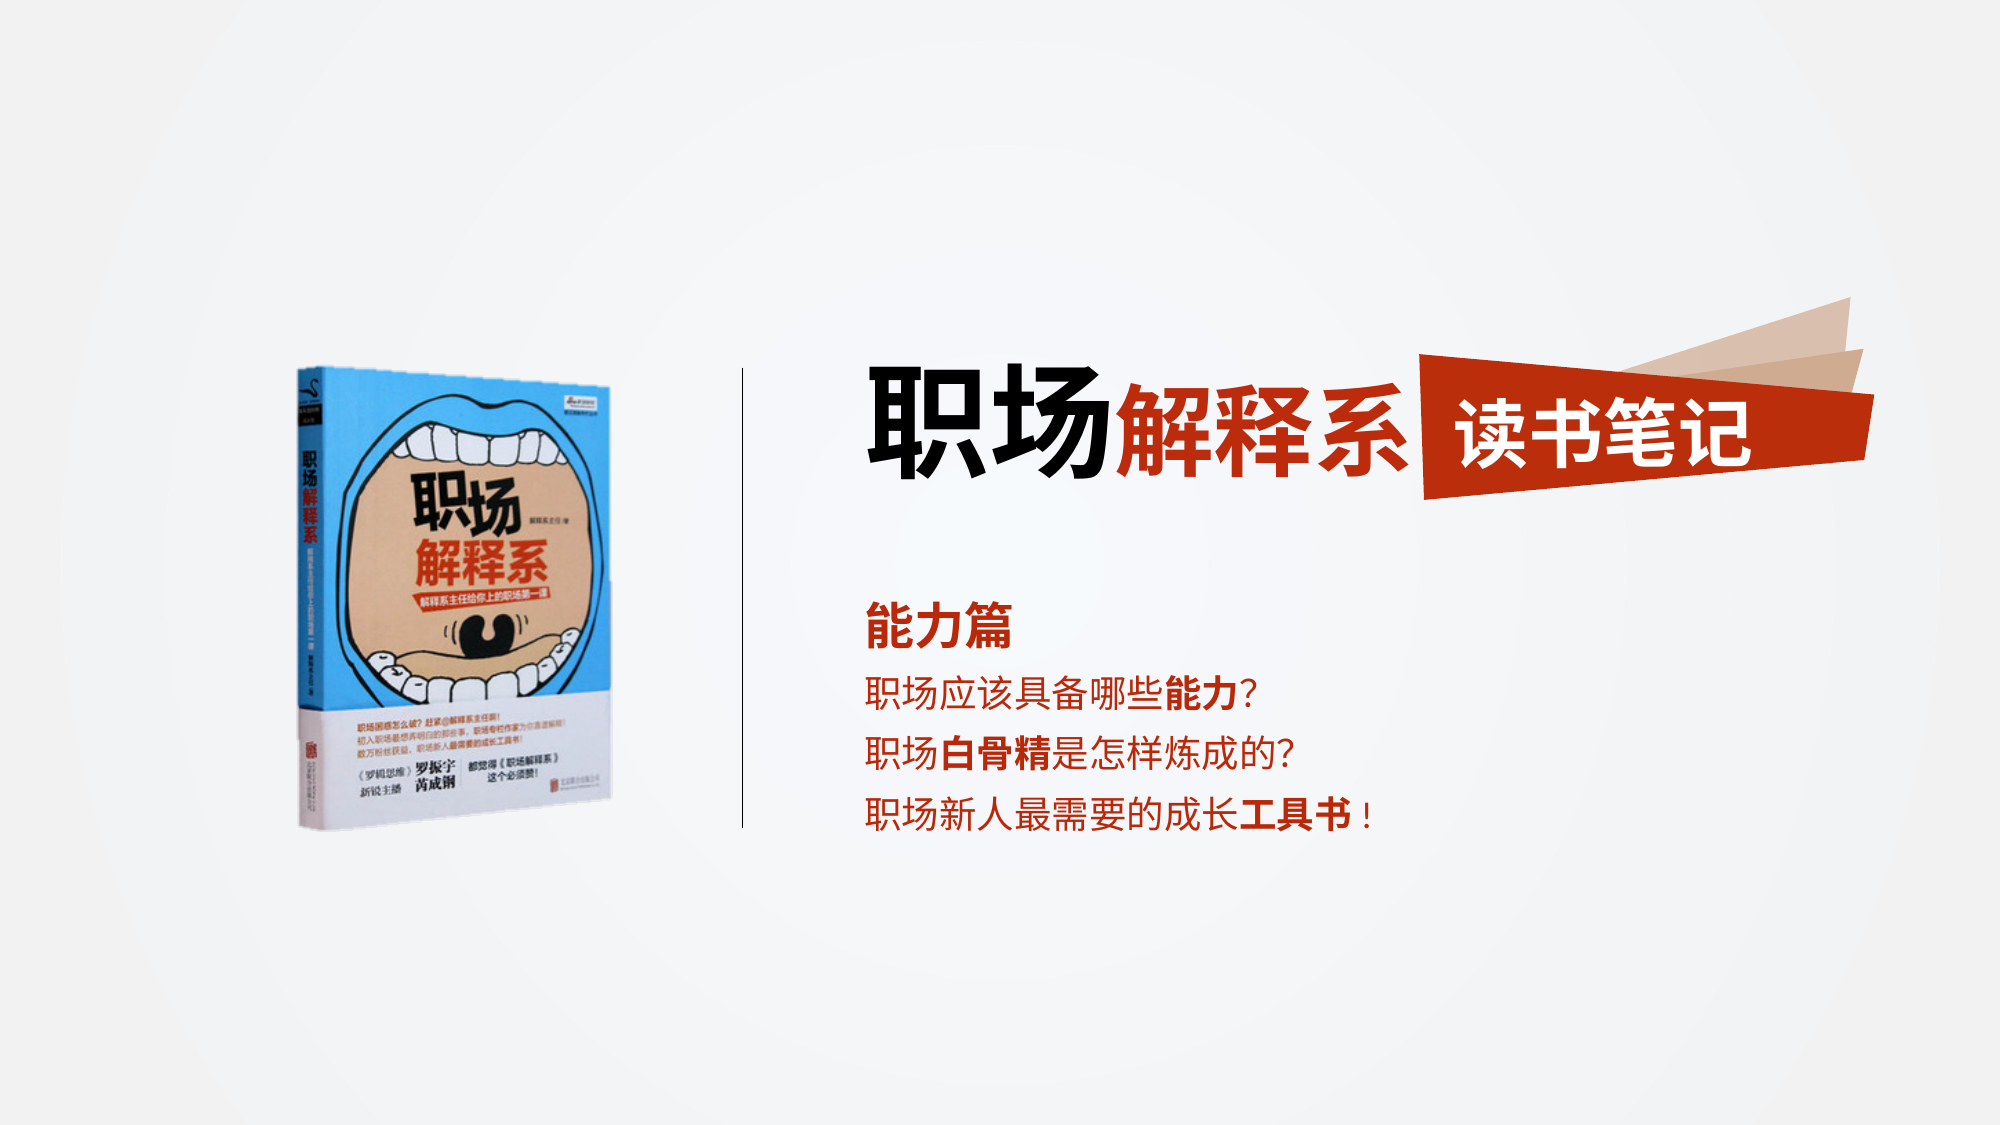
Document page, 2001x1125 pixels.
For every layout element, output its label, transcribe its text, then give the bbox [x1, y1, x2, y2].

text_box [1634, 295, 1852, 375]
text_box 职场解释系 [849, 336, 1634, 502]
picture [211, 361, 694, 843]
text_box [1769, 384, 1876, 470]
text_box [1676, 347, 1866, 391]
text_box 读书笔记 [1634, 378, 1769, 484]
text_box 能力篇 职场应该具备哪些能力？ 职场白骨精是怎样炼成的？ 职场新人最需要的成长工具书! [849, 565, 1667, 844]
text_box [1634, 372, 1700, 378]
